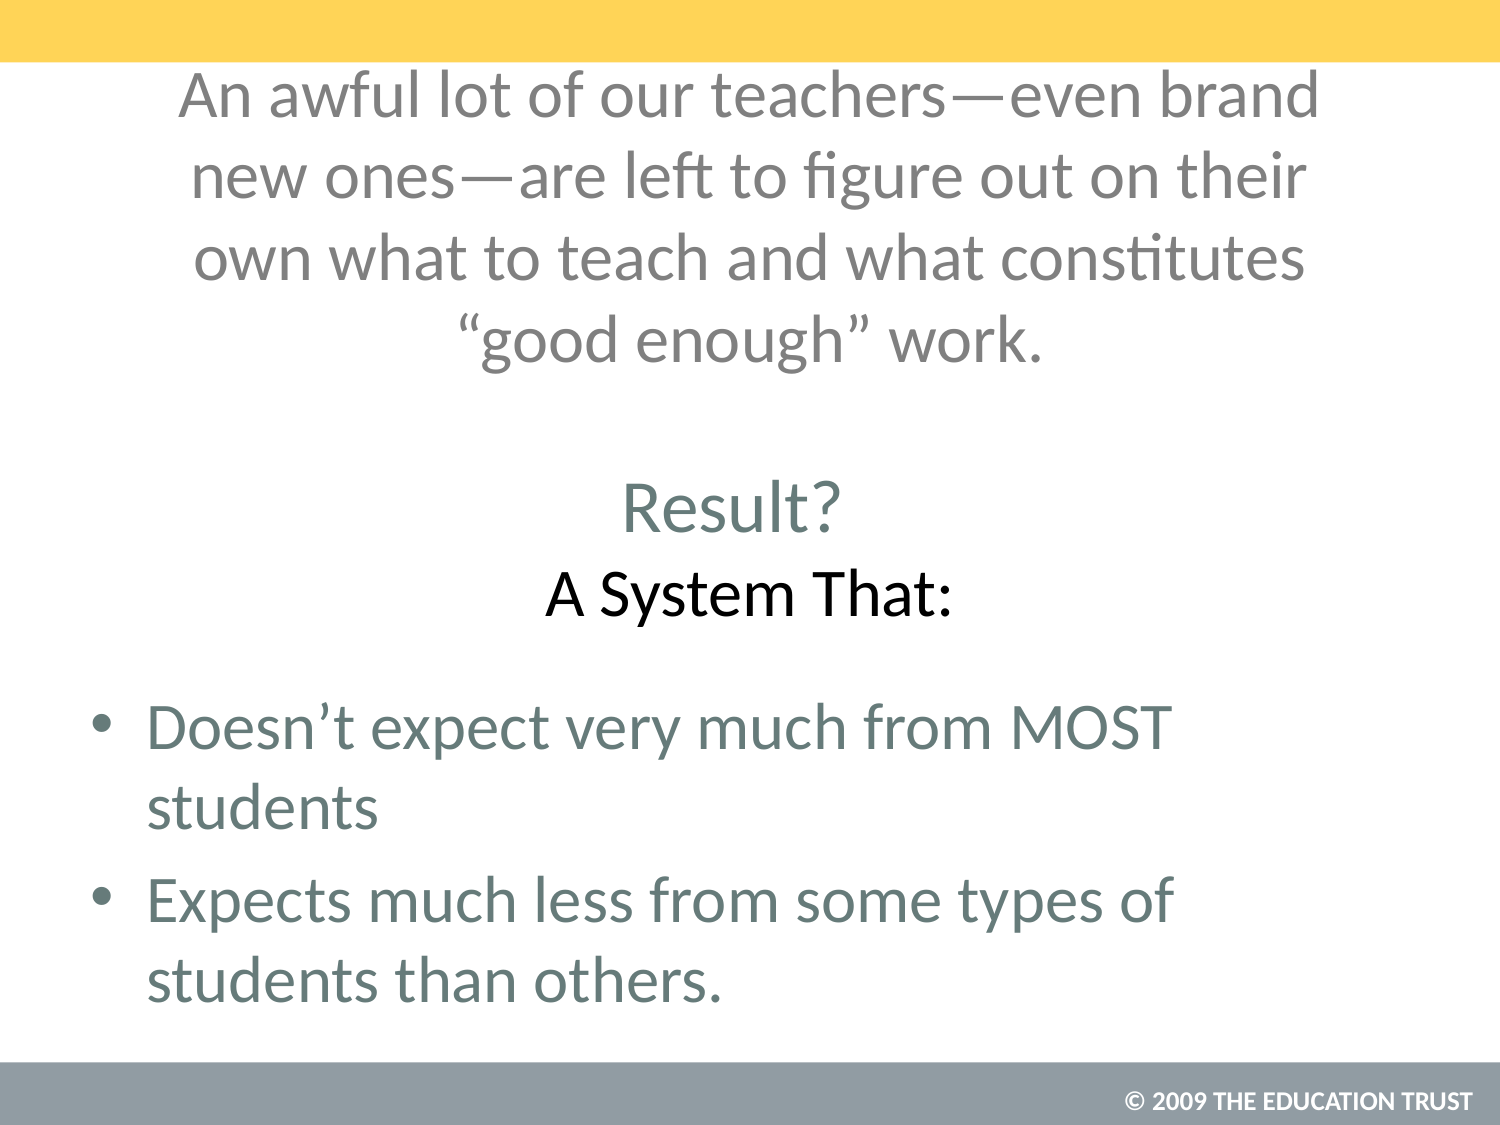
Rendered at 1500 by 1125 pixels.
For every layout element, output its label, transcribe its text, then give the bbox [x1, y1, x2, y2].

title Result? A System That: [74, 449, 1426, 638]
list Doesn’t expect very much from MOST students Expects much less from some types of students than others. [74, 674, 1426, 1076]
text_box An awful lot of our teachers—even brand new ones—are left to figure out on their own what to teach and what constitutes “good enough” work. [112, 37, 1388, 388]
